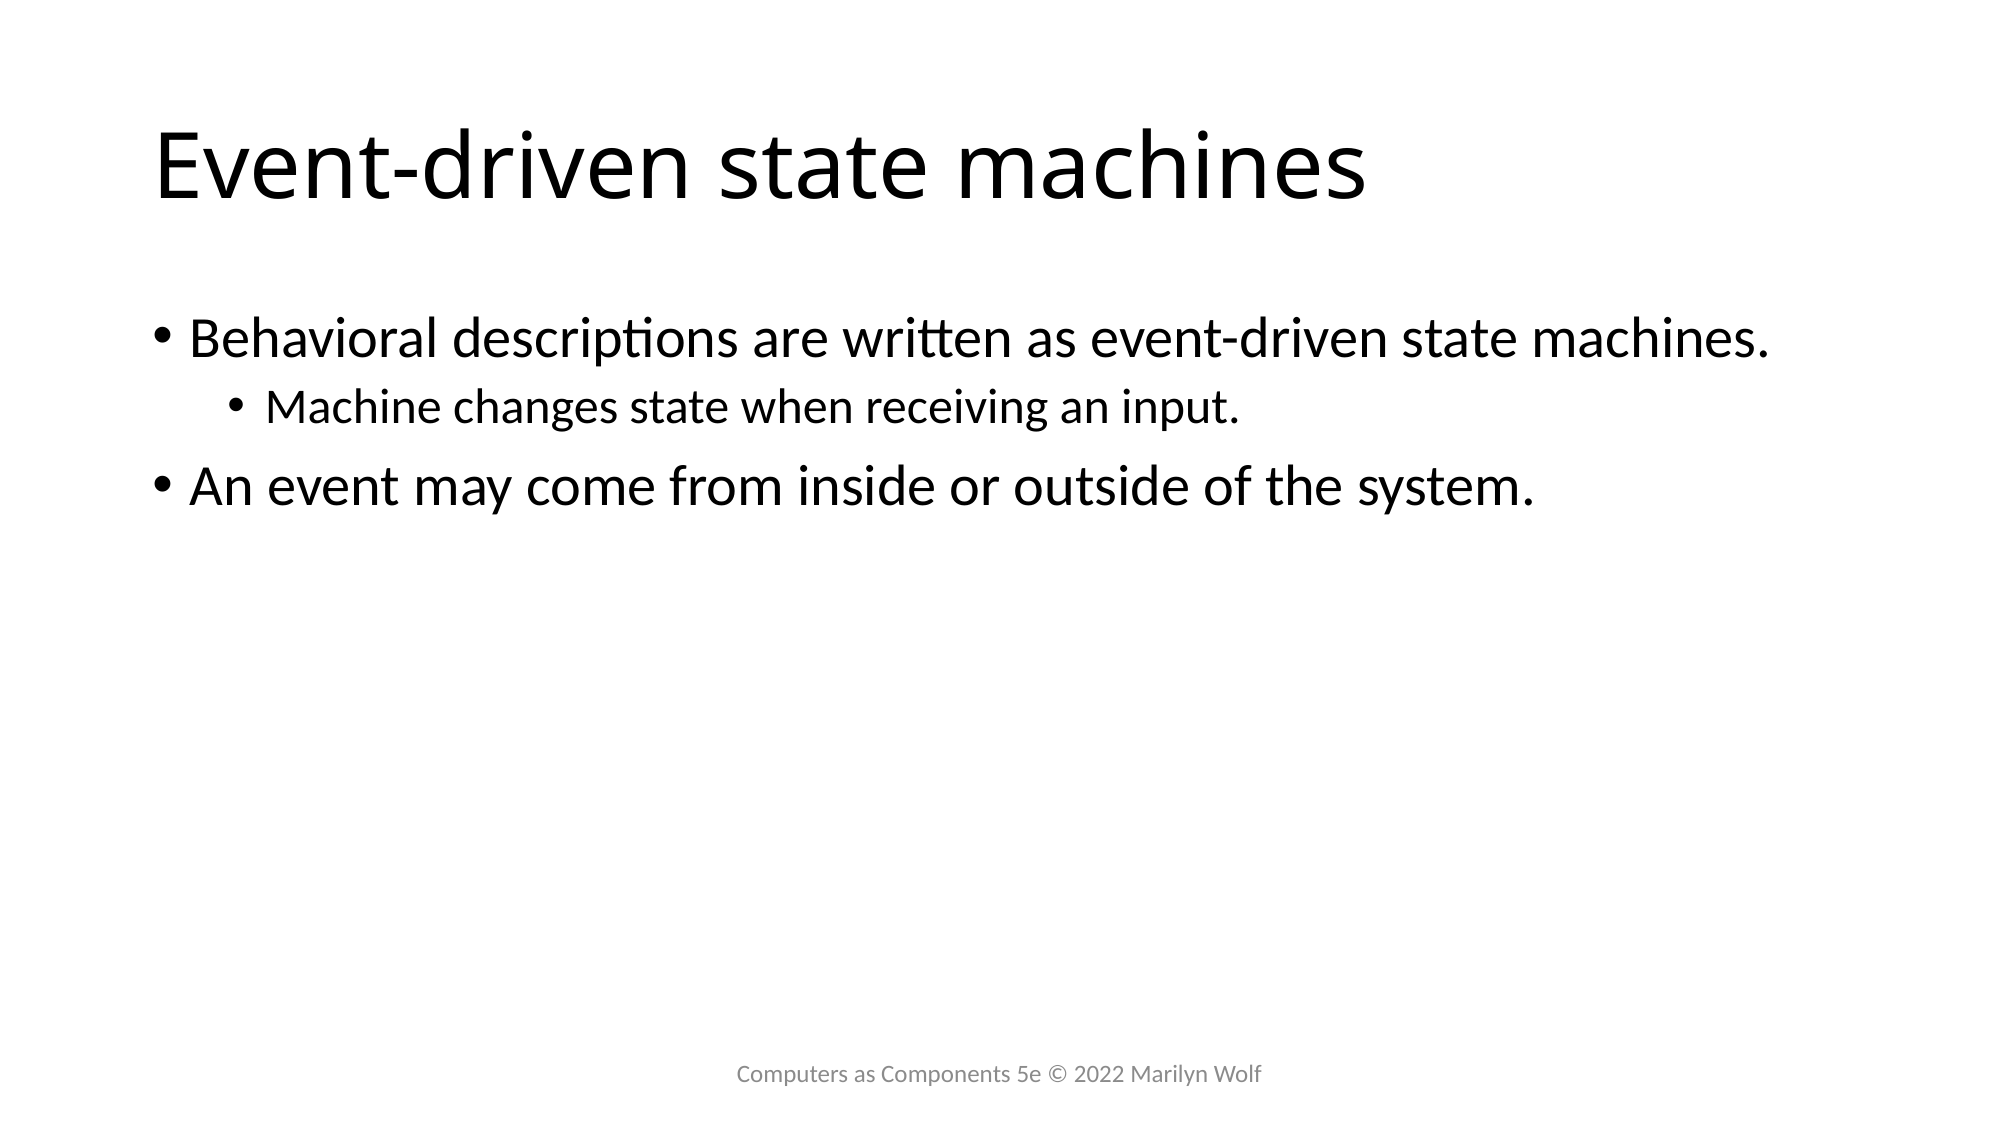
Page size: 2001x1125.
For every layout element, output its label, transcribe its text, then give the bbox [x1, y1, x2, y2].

footer Computers as Components 5e © 2022 Marilyn Wolf [662, 1042, 1338, 1103]
title Event-driven state machines [137, 59, 1863, 278]
list Behavioral descriptions are written as event-driven state machines. Machine changes state when receiving an input. An event may come from inside or outside of the system. [137, 299, 1863, 1014]
